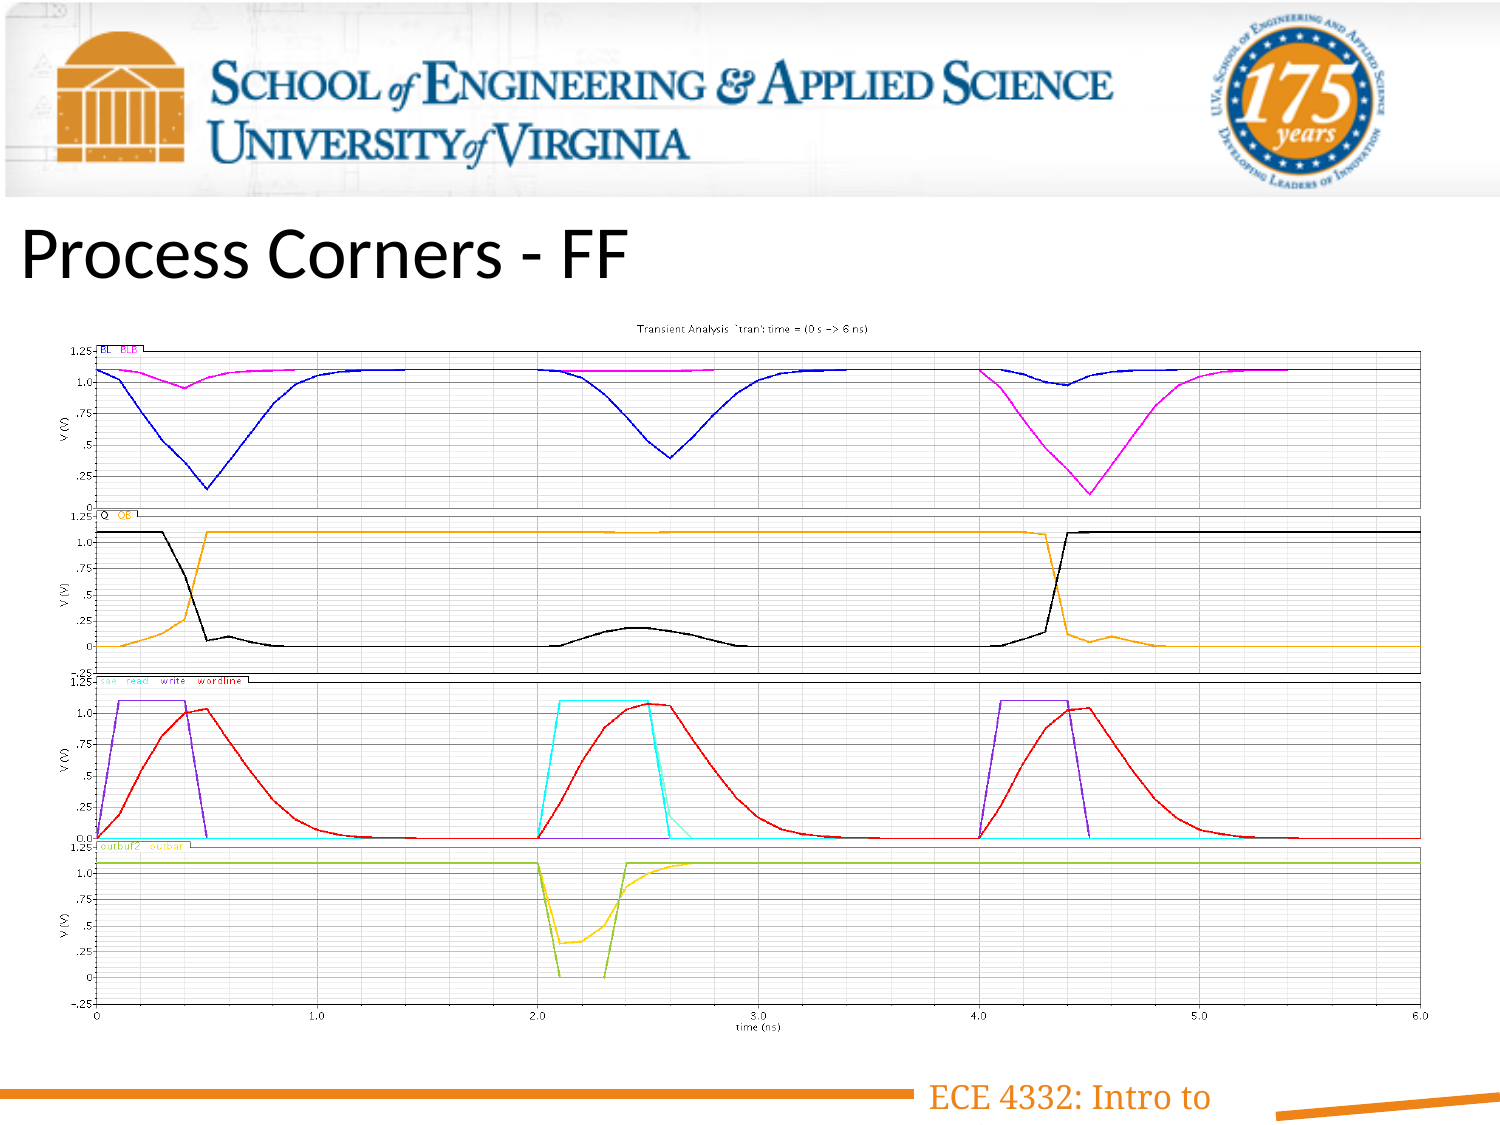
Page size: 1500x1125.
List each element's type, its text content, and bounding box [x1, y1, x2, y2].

text_box ECE 4332: Intro to VLSI [914, 1069, 1277, 1125]
text_box Process Corners - FF [5, 205, 1281, 438]
picture [43, 316, 1457, 1043]
picture [0, 0, 1500, 197]
